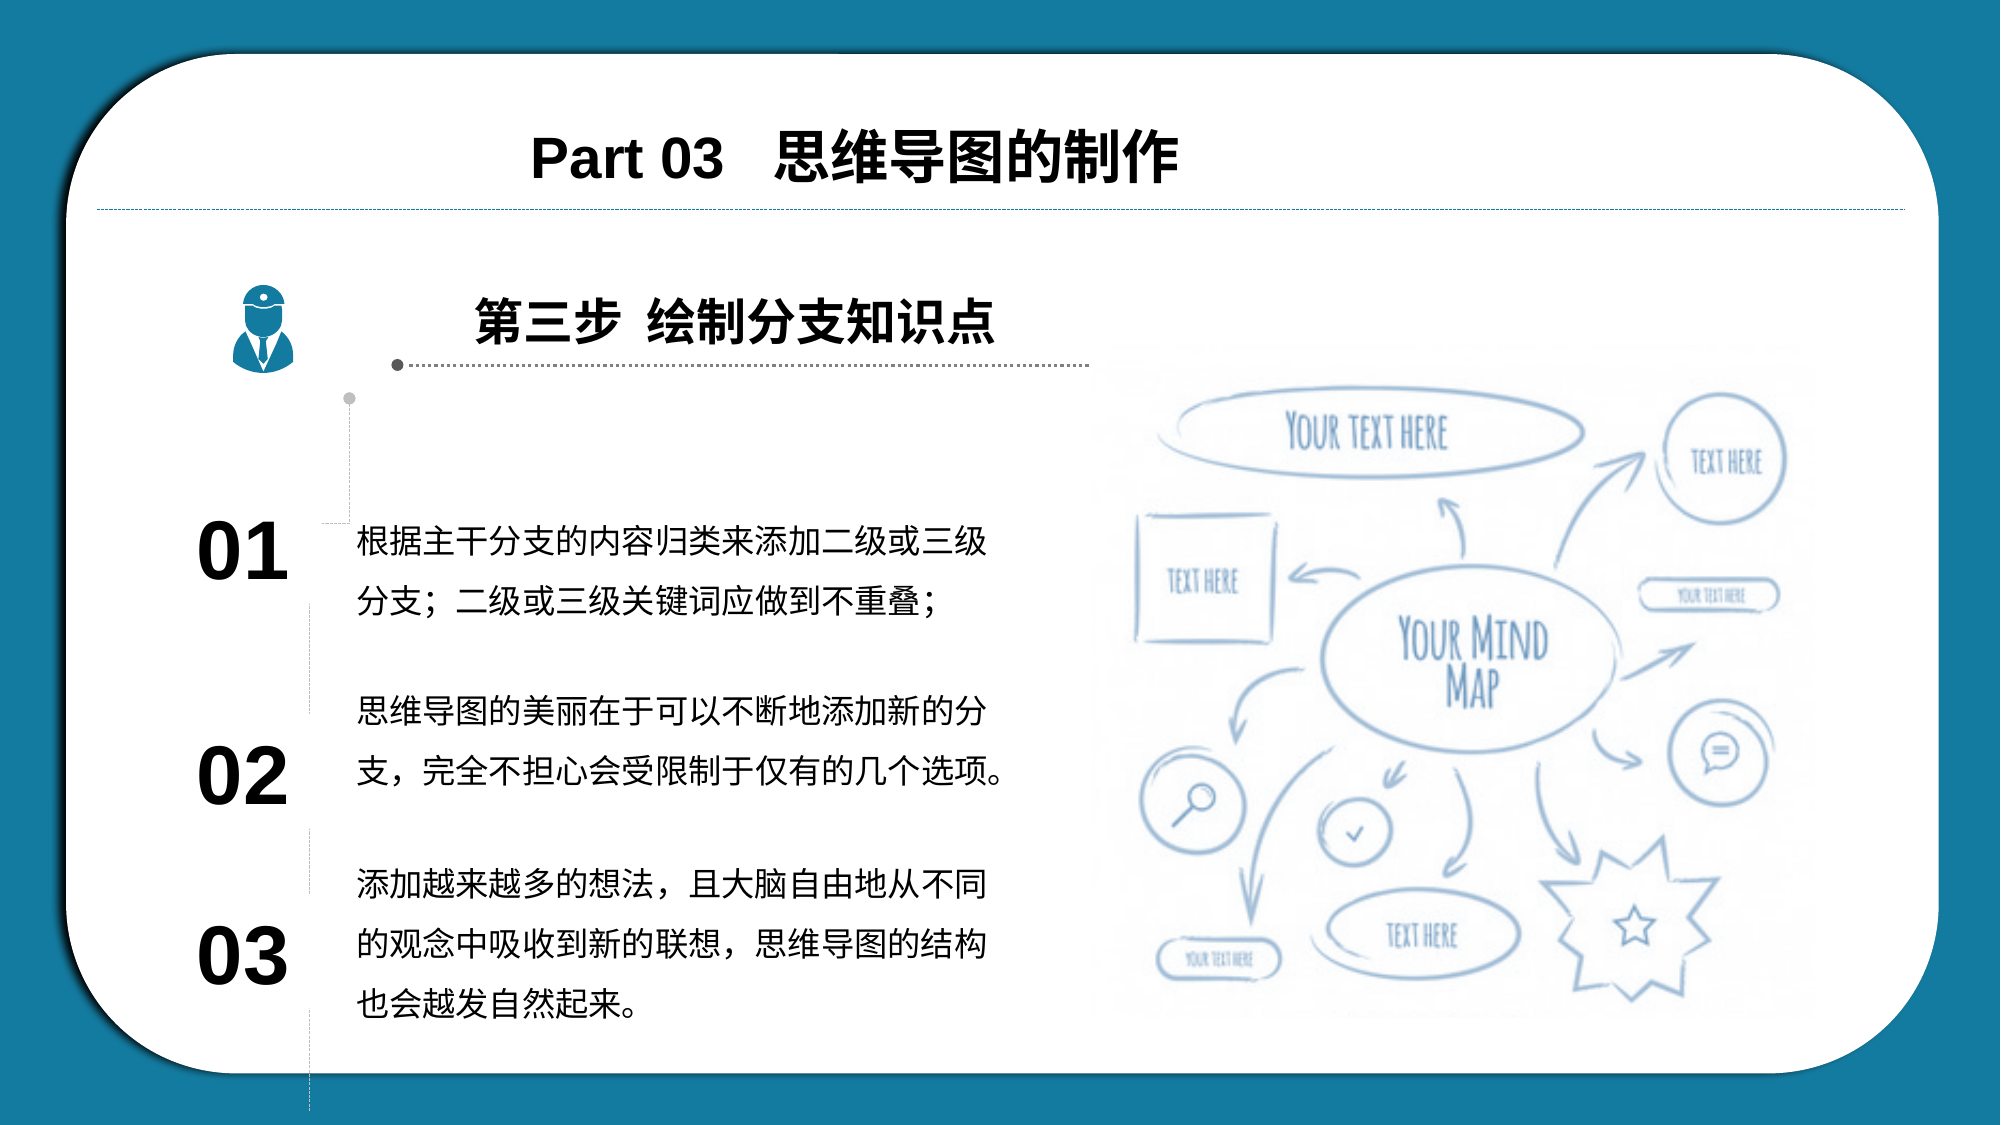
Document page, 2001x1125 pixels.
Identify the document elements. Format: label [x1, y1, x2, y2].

text_box [182, 398, 1025, 1111]
text_box [96, 112, 1905, 210]
text_box [233, 283, 1152, 373]
picture [1092, 344, 1815, 1018]
